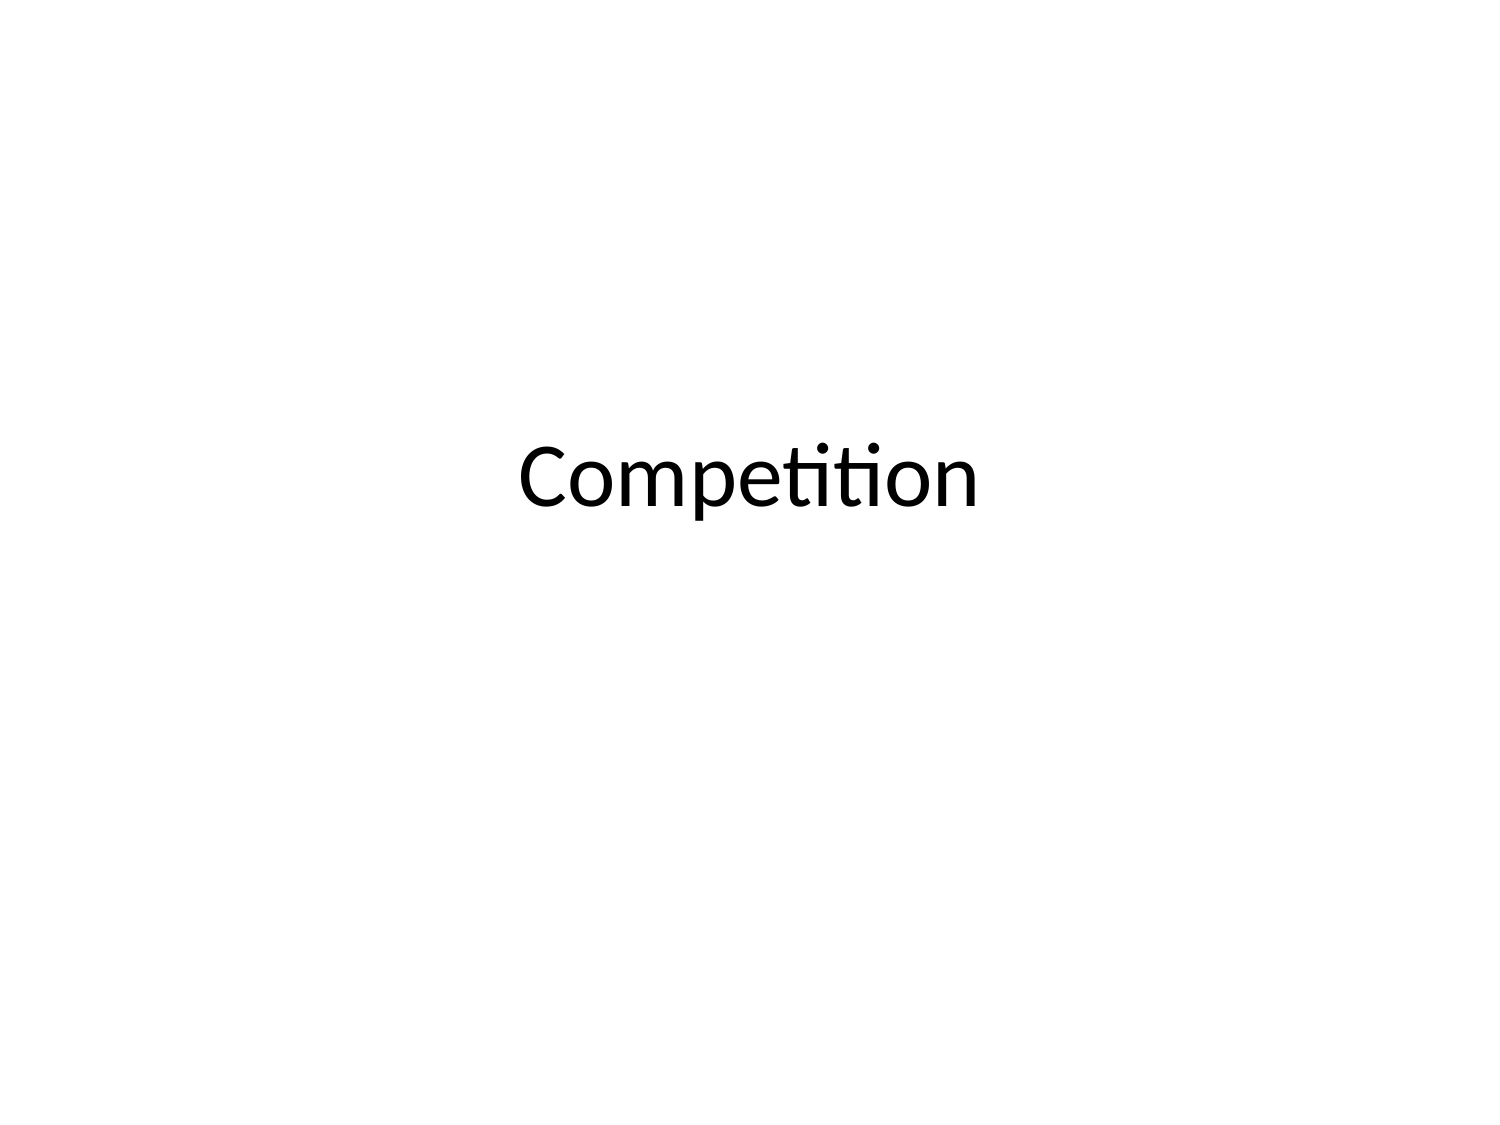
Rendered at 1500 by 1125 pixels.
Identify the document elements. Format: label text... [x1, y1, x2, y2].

title Competition [112, 349, 1388, 591]
